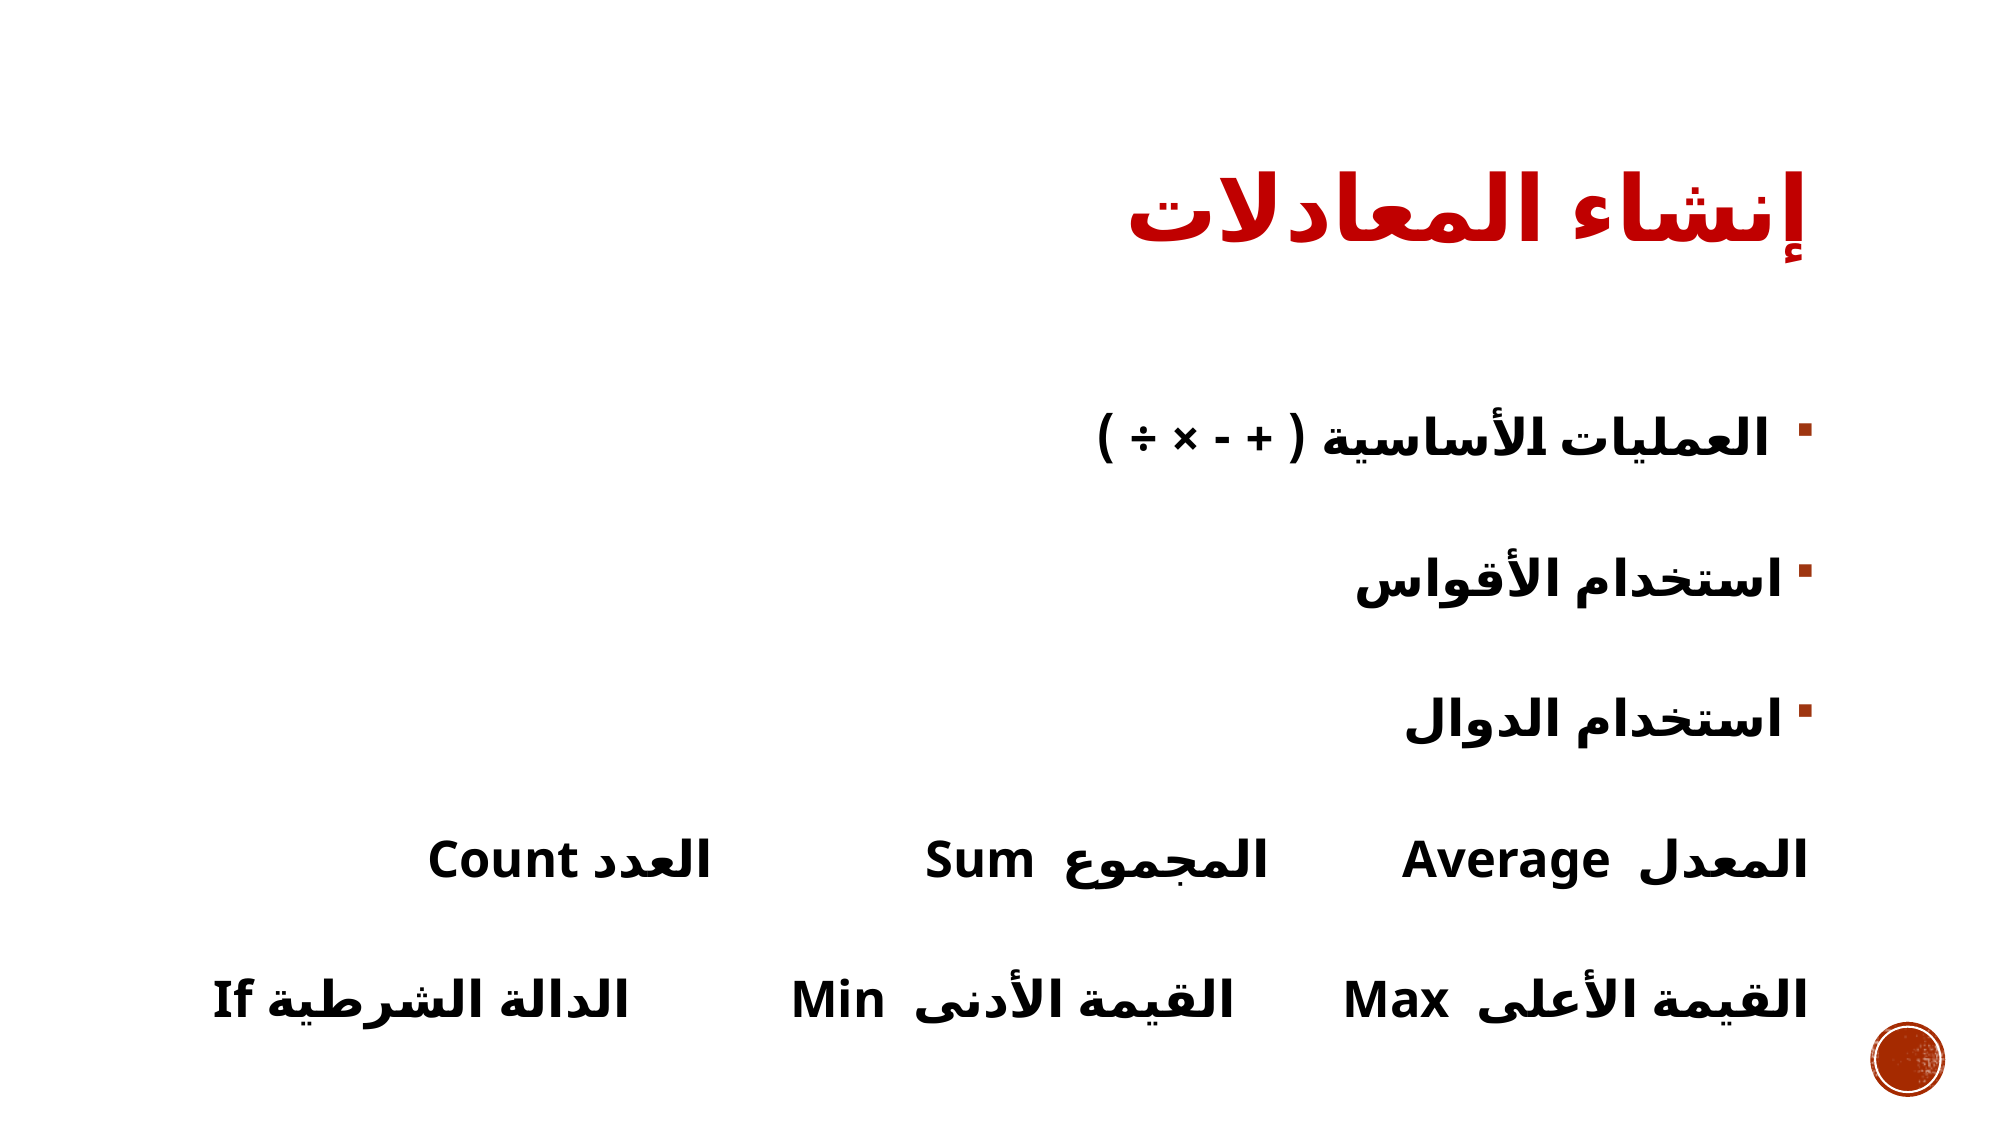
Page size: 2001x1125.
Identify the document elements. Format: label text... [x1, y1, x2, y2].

title إنشاء المعادلات [175, 79, 1826, 336]
list العمليات الأساسية ( + - × ÷ ) استخدام الأقواس استخدام الدوال المعدل Average المجموع Sum العدد Count القيمة الأعلى Max القيمة الأدنى Min الدالة الشرطية If [175, 336, 1826, 1066]
